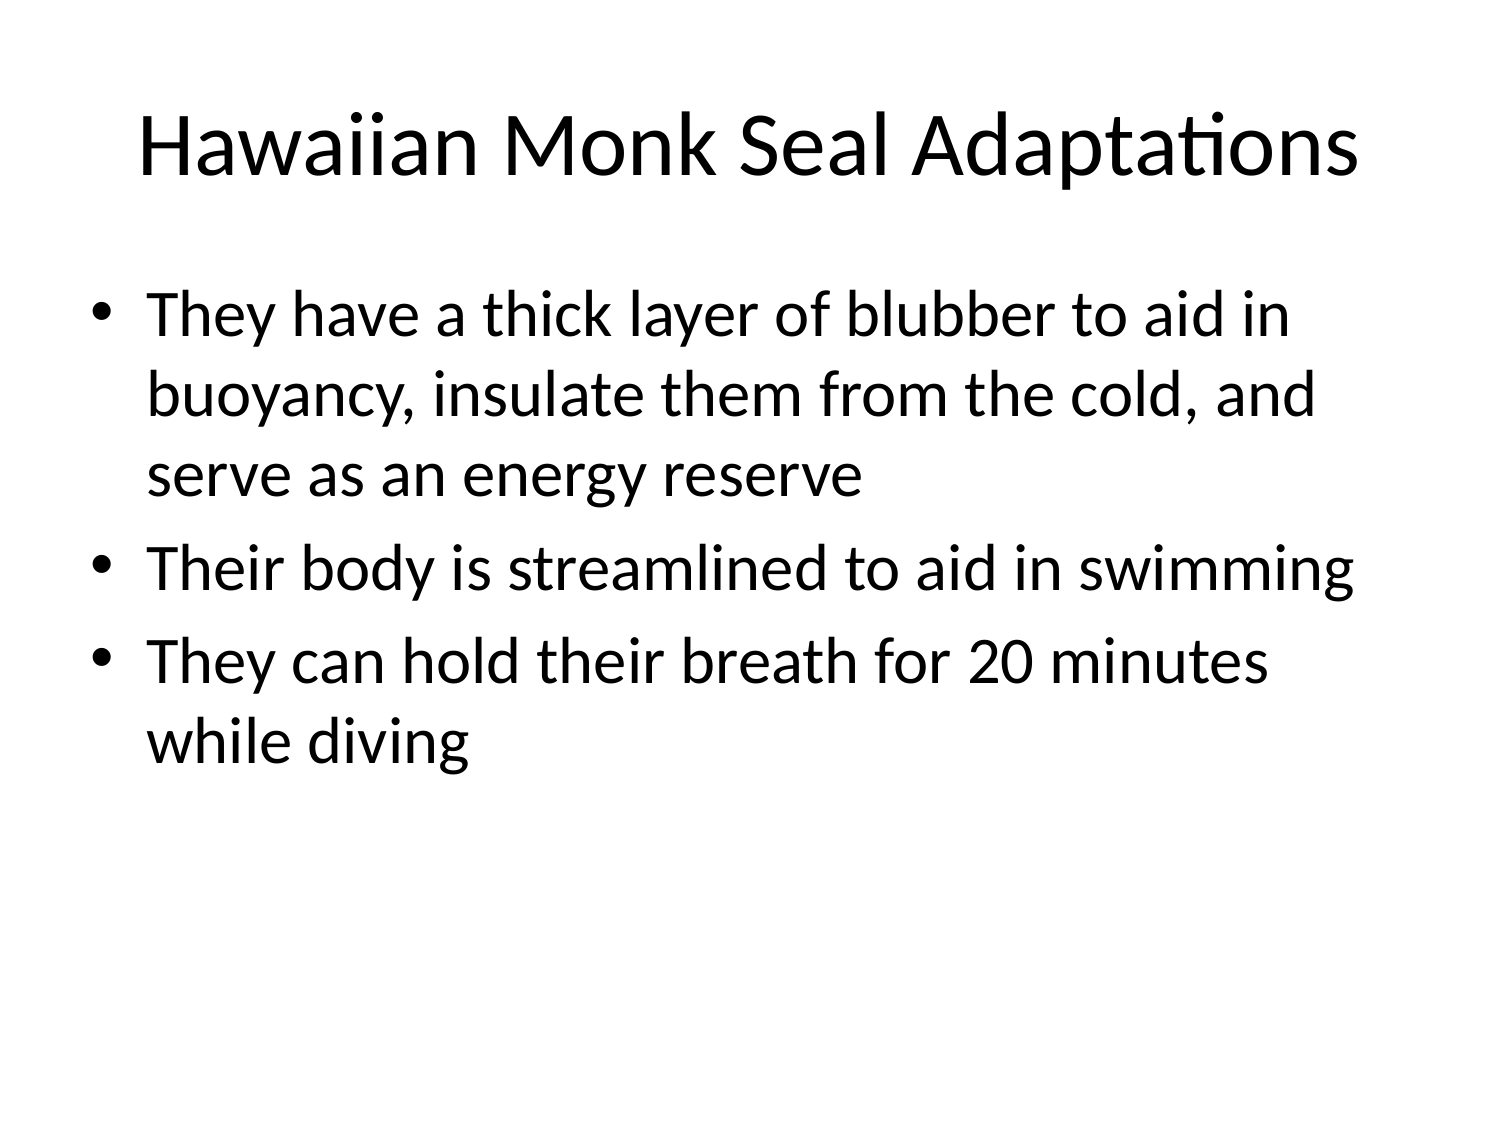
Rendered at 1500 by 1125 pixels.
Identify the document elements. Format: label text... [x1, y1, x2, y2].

list They have a thick layer of blubber to aid in buoyancy, insulate them from the cold, and serve as an energy reserve Their body is streamlined to aid in swimming They can hold their breath for 20 minutes while diving [75, 262, 1425, 1005]
title Hawaiian Monk Seal Adaptations [75, 45, 1425, 233]
